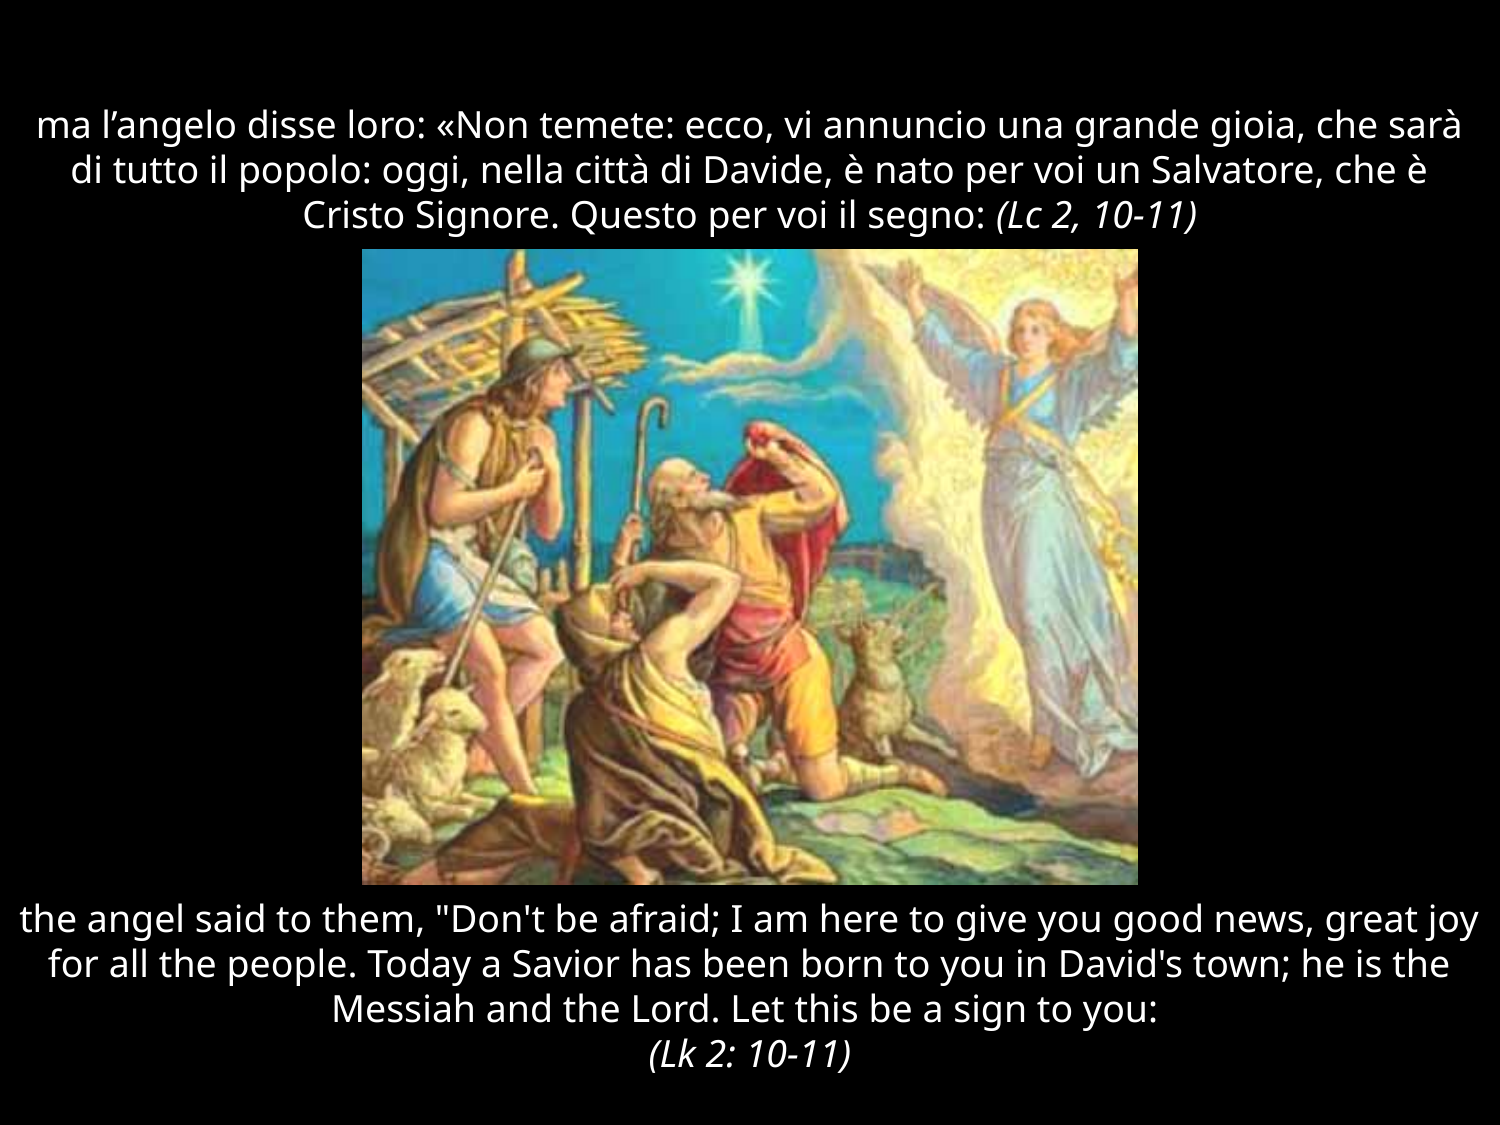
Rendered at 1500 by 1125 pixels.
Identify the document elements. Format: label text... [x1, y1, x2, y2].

picture [362, 249, 1138, 885]
text_box the angel said to them, "Don't be afraid; I am here to give you good news, great joy for all the people. Today a Savior has been born to you in David's town; he is the Messiah and the Lord. Let this be a sign to you: (Lk 2: 10-11) [0, 887, 1500, 1083]
title ma l’angelo disse loro: «Non temete: ecco, vi annuncio una grande gioia, che sarà di tutto il popolo: oggi, nella città di Davide, è nato per voi un Salvatore, che è Cristo Signore. Questo per voi il segno: (Lc 2, 10-11) [0, 75, 1500, 263]
